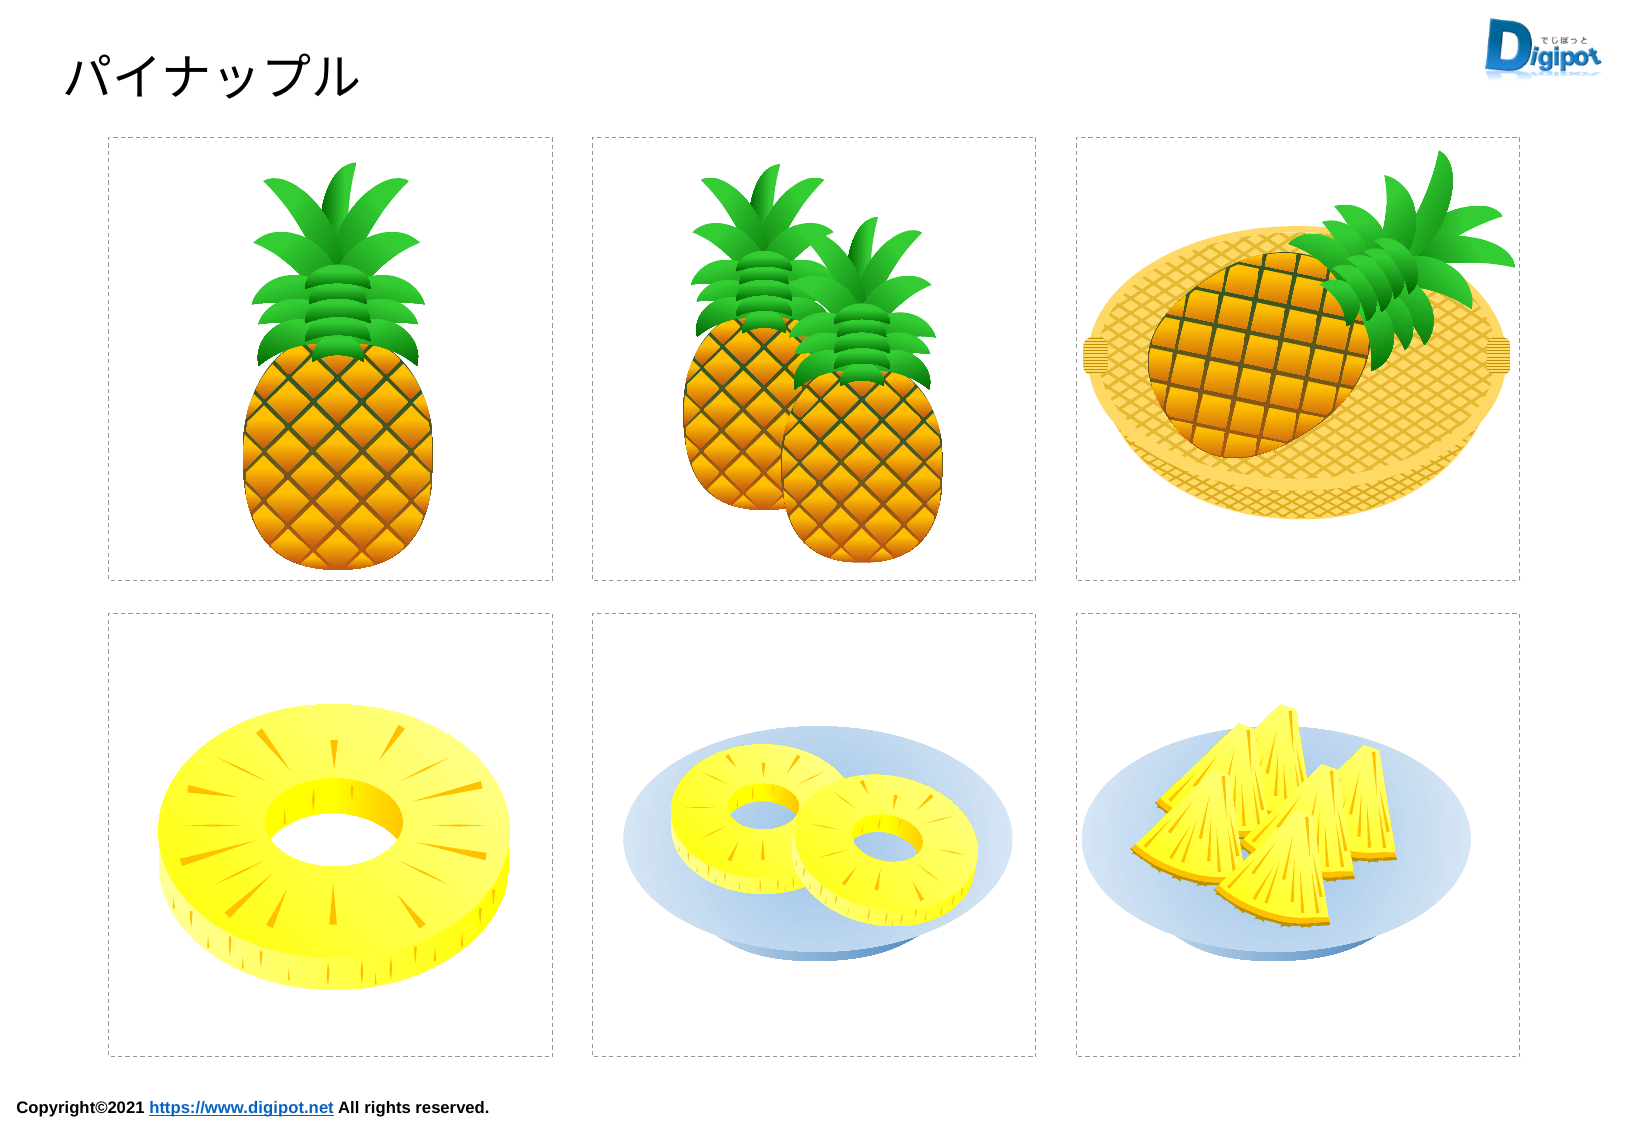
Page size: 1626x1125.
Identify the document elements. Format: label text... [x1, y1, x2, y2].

text_box パイナップル [47, 38, 377, 113]
picture [1485, 18, 1602, 82]
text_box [242, 162, 434, 570]
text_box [1081, 703, 1471, 961]
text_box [158, 704, 510, 990]
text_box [1083, 216, 1525, 520]
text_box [623, 726, 1013, 961]
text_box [683, 164, 944, 563]
